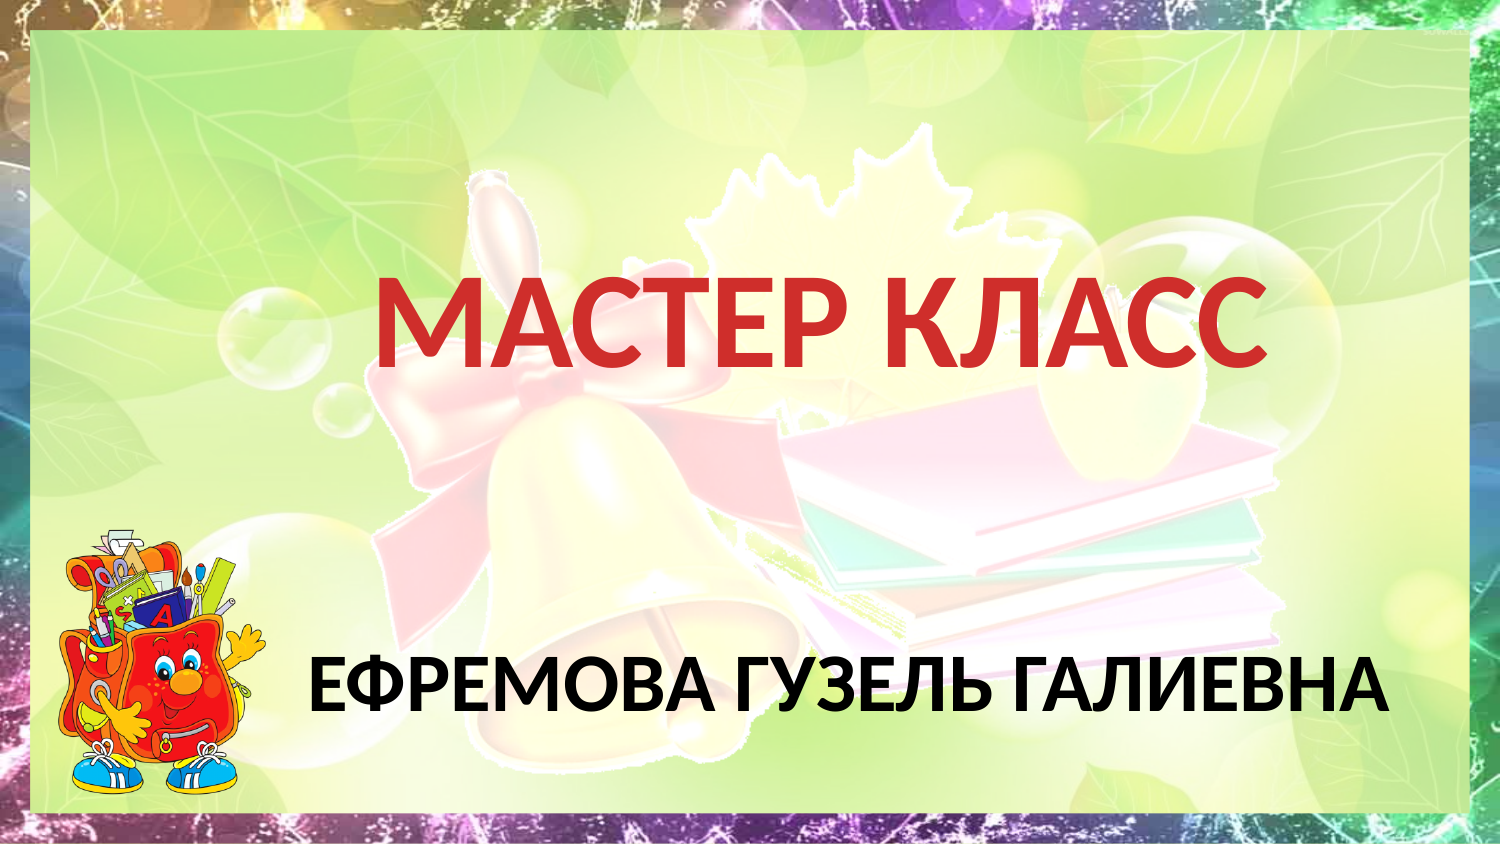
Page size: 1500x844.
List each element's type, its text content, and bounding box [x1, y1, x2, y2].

title Ефремова Гузель галиевна [292, 621, 1465, 789]
text_box МАСТЕР КЛАСС [355, 222, 1286, 403]
picture [0, 0, 1500, 844]
